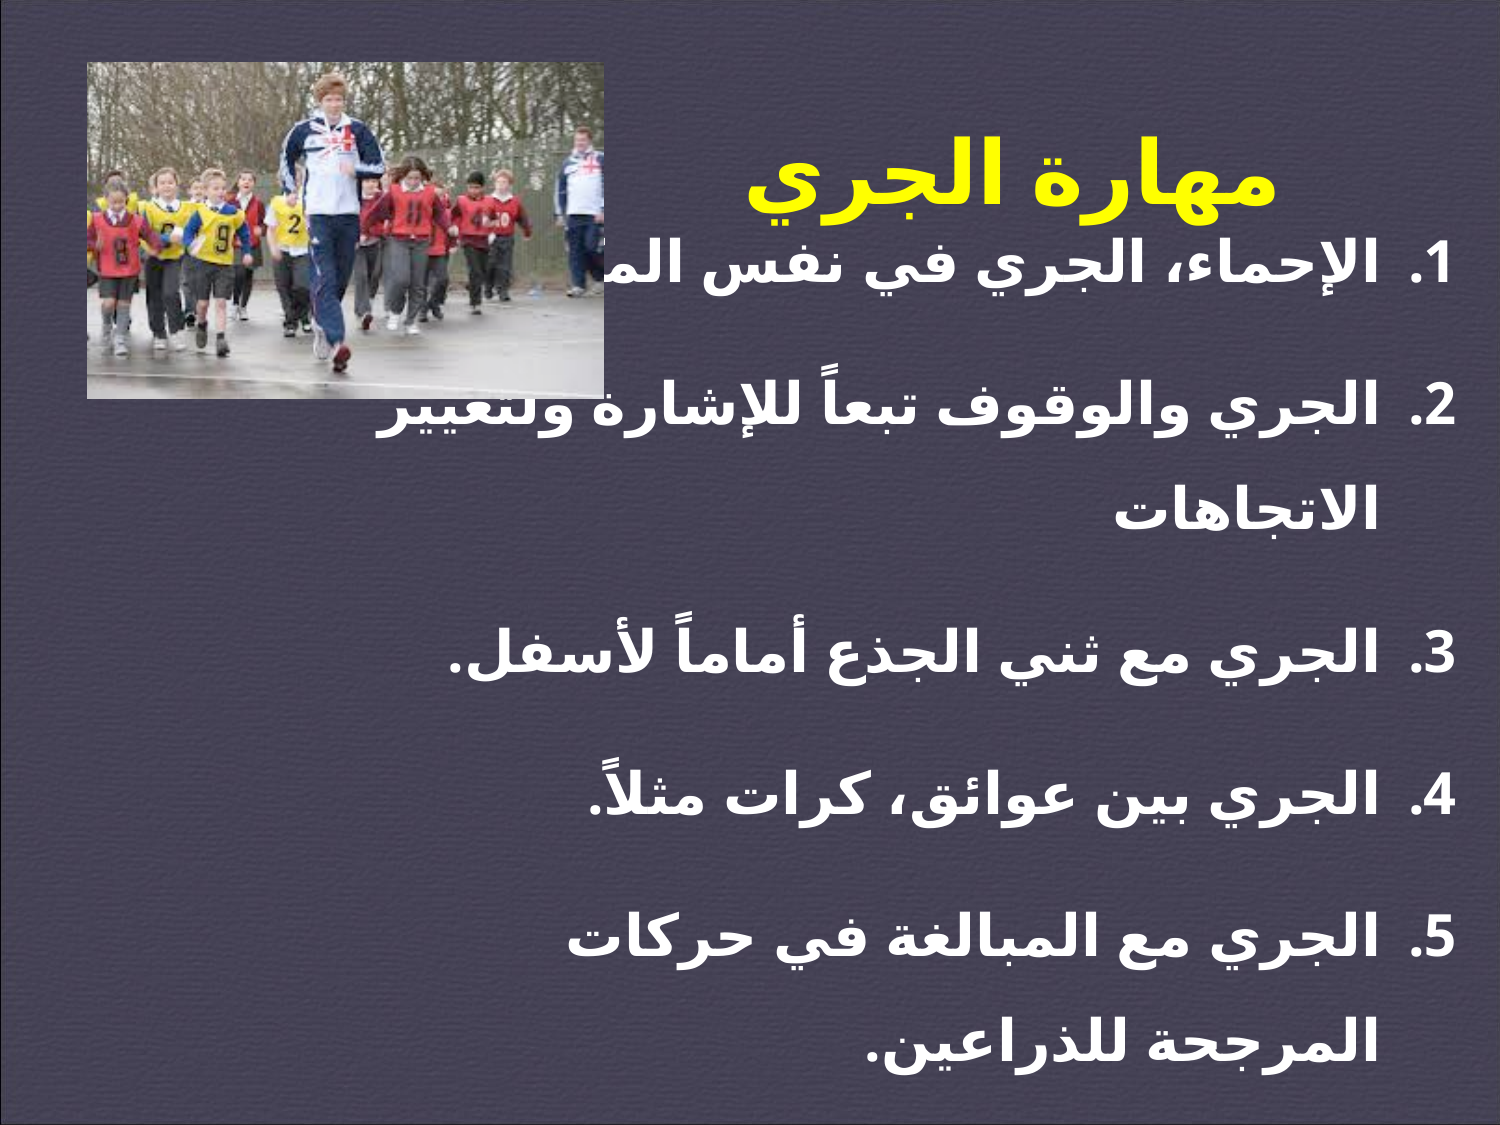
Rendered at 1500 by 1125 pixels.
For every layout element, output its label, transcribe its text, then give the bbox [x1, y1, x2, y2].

title مهارة الجري [725, 2, 1301, 200]
picture [0, 0, 1500, 1125]
list الإحماء، الجري في نفس المكان. الجري والوقوف تبعاً للإشارة ولتغيير الاتجاهات الجري مع ثني الجذع أماماً لأسفل. الجري بين عوائق، كرات مثلاً. الجري مع المبالغة في حركات المرجحة للذراعين. [358, 200, 1472, 1063]
